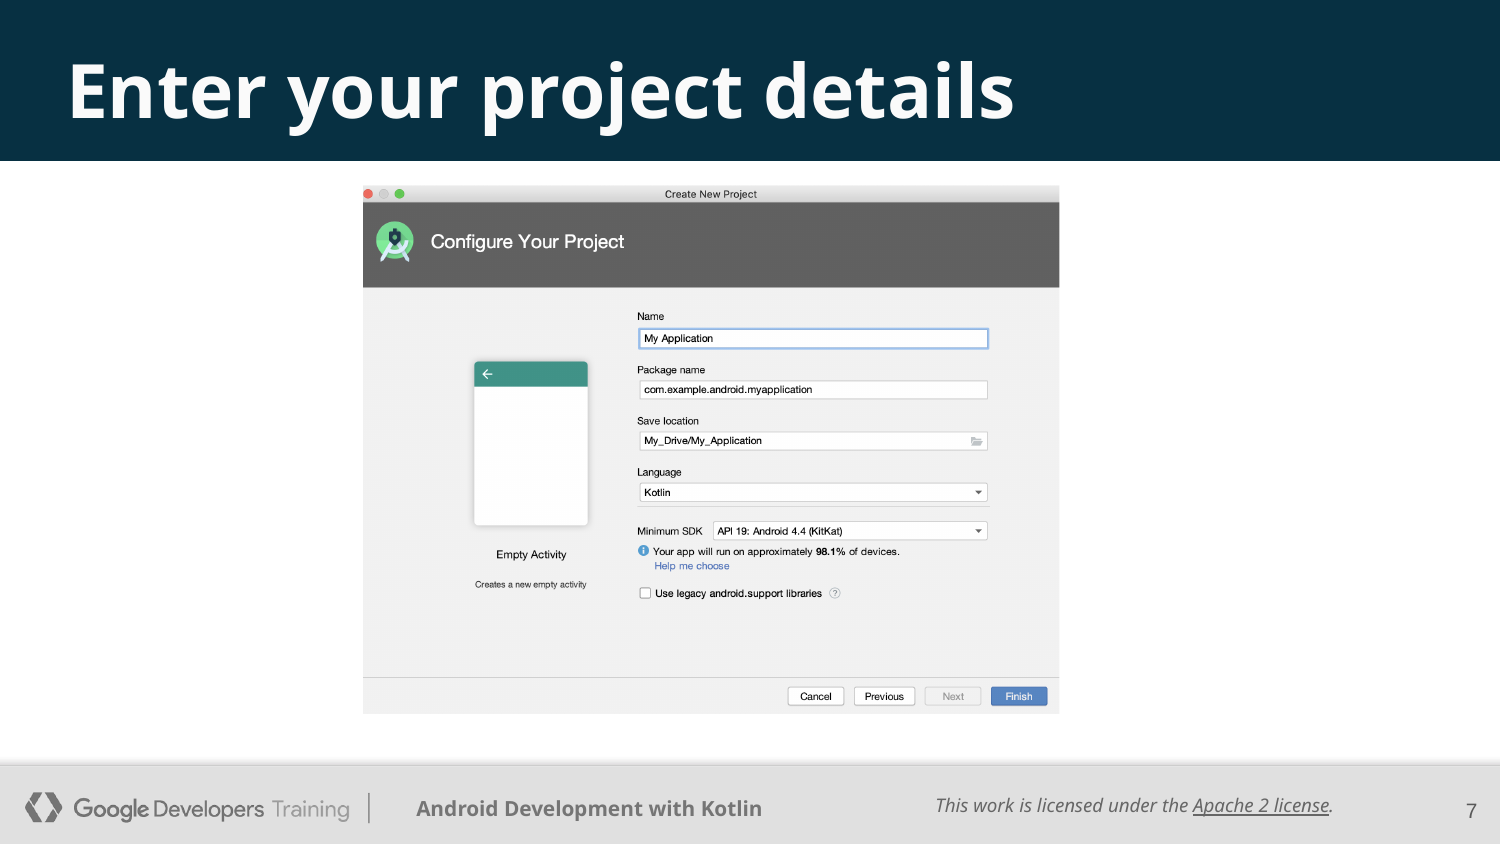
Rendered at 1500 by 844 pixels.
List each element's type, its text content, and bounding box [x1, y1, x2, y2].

title Enter your project details [51, 28, 1449, 122]
picture [0, 161, 1500, 844]
slide_number ‹#› [1402, 777, 1493, 842]
